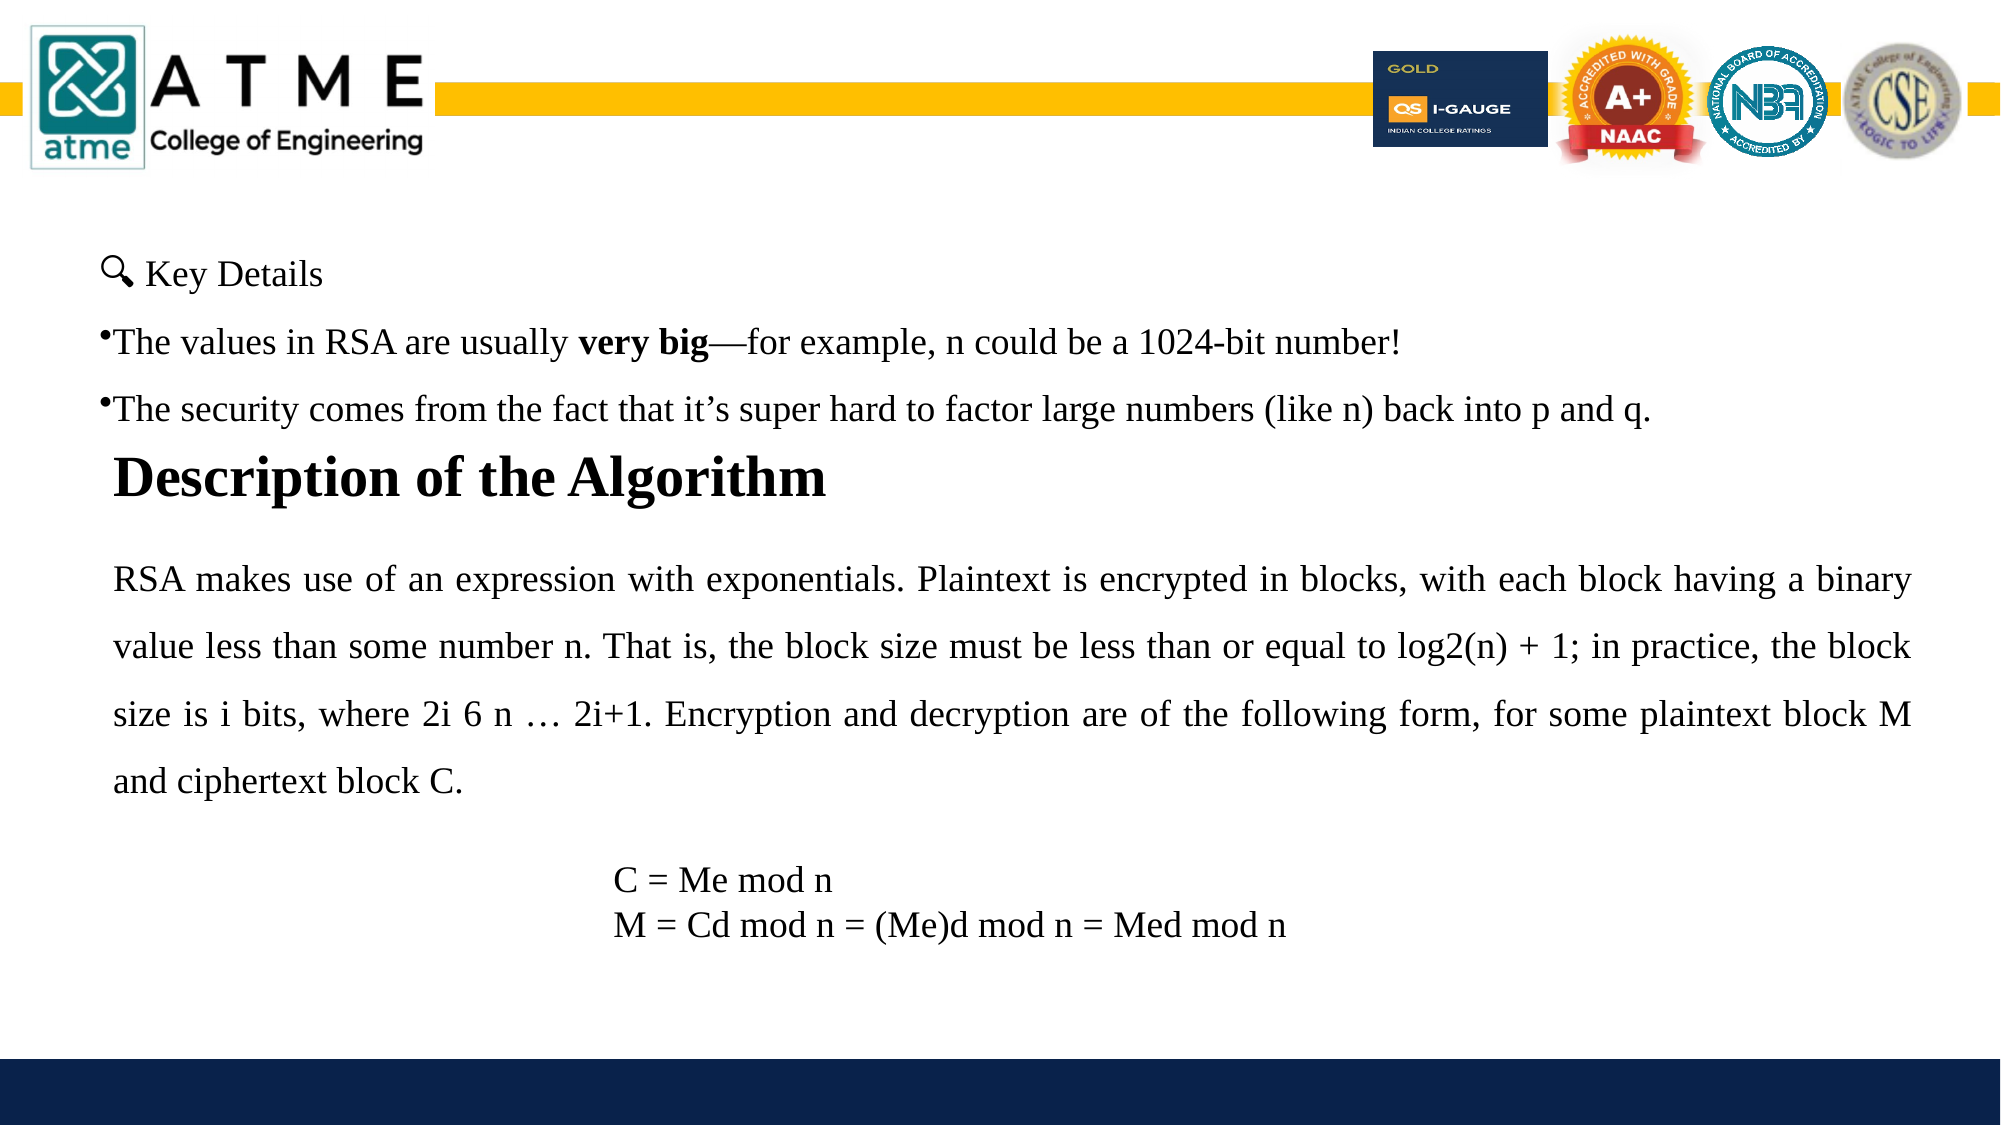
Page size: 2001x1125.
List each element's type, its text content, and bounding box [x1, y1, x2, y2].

text_box RSA makes use of an expression with exponentials. Plaintext is encrypted in blocks, with each block having a binary value less than some number n. That is, the block size must be less than or equal to log2(n) + 1; in practice, the block size is i bits, where 2i 6 n … 2i+1. Encryption and decryption are of the following form, for some plaintext block M and ciphertext block C. [98, 523, 1930, 809]
picture [1373, 20, 1828, 180]
text_box C = Me mod n M = Cd mod n = (Me)d mod n = Med mod n [598, 848, 1600, 953]
text_box Description of the Algorithm [98, 431, 1099, 516]
picture [22, 15, 435, 178]
picture [0, 1059, 2001, 1125]
picture [1840, 26, 1968, 176]
text_box 🔍 Key Details The values in RSA are usually very big—for example, n could be a 1024-bit number! The security comes from the fact that it’s super hard to factor large numbers (like n) back into p and q. [84, 219, 1944, 505]
